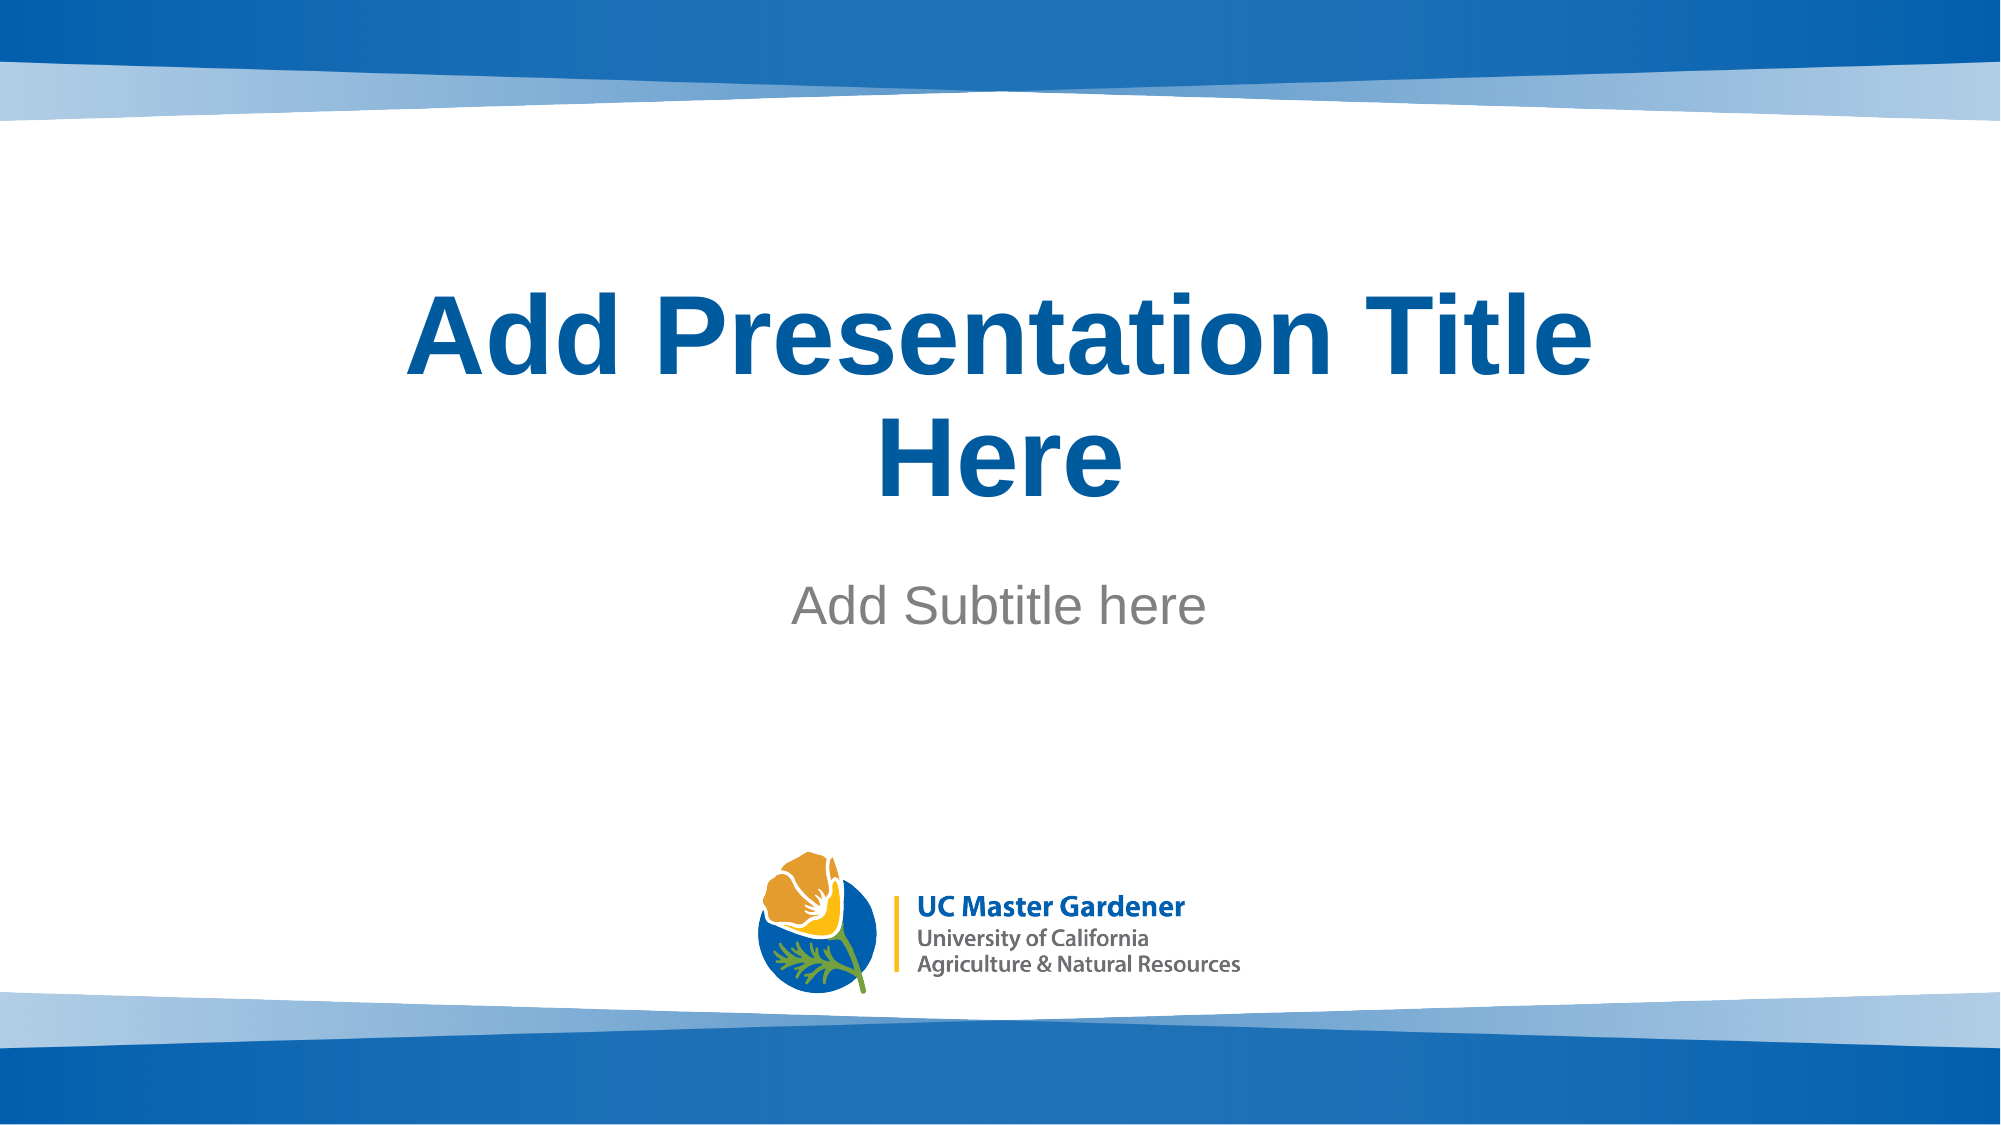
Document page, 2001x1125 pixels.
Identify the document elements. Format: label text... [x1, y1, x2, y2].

title Add Presentation Title Here [249, 136, 1750, 529]
subtitle Add Subtitle here [249, 569, 1750, 842]
picture [0, 851, 2001, 1125]
picture [0, 0, 2001, 143]
